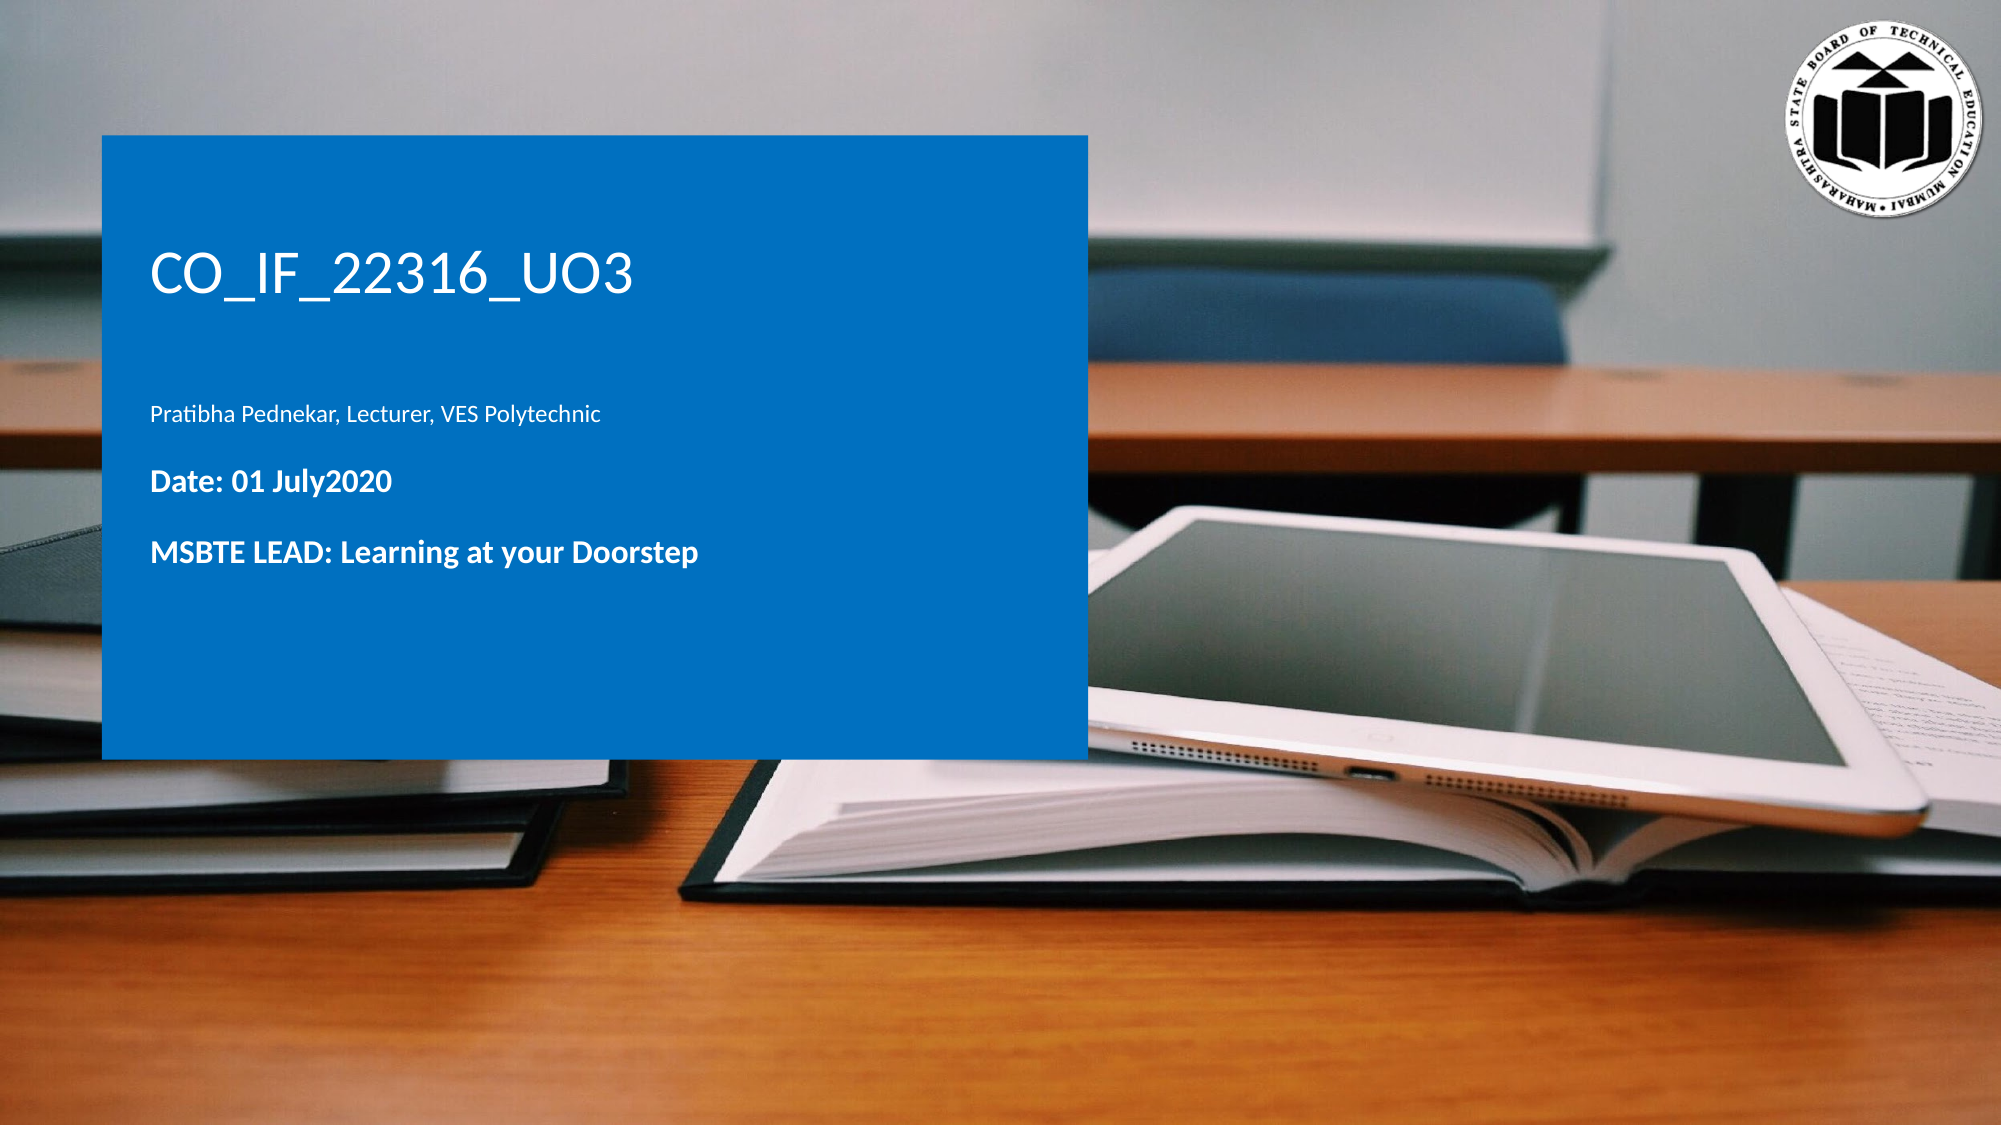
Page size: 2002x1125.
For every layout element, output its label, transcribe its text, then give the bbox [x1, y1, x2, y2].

subtitle Pratibha Pednekar, Lecturer, VES Polytechnic Date: 01 July2020 MSBTE LEAD: Learning at your Doorstep [150, 397, 1040, 623]
title CO_IF_22316_UO3 [150, 242, 1040, 384]
picture [0, 0, 2001, 1125]
